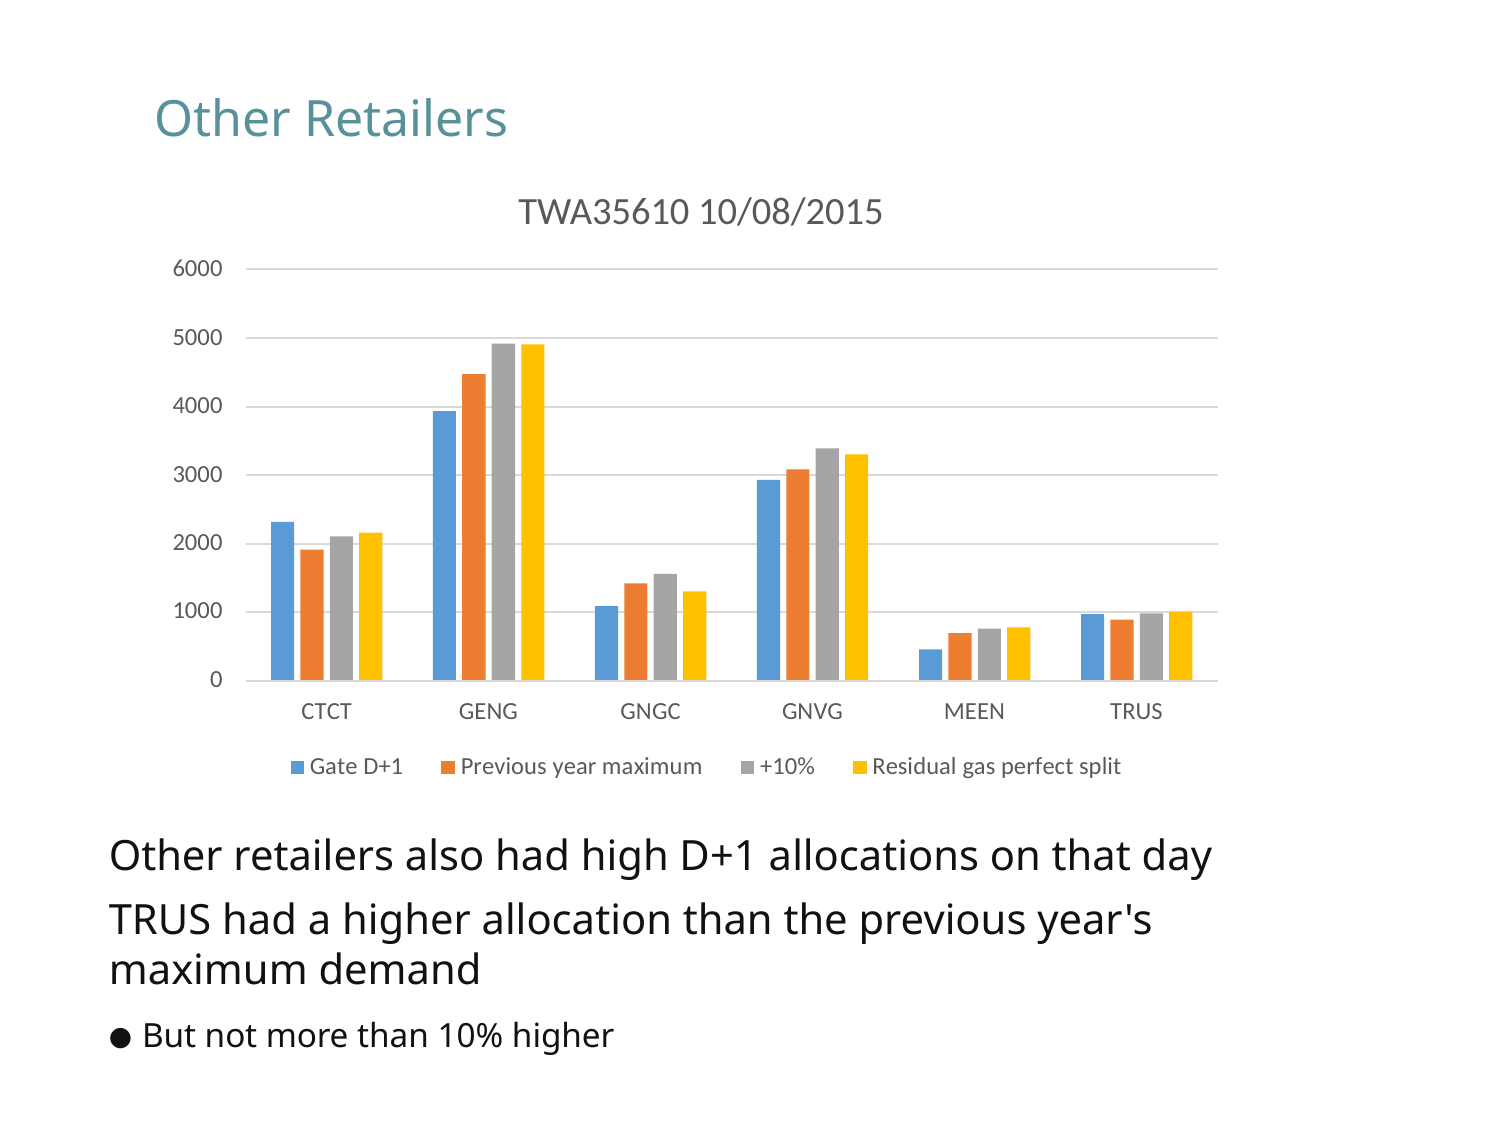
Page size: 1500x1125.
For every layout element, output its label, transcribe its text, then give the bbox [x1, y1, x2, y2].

picture [154, 167, 1248, 808]
title Other Retailers [154, 24, 1295, 147]
list Other retailers also had high D+1 allocations on that day TRUS had a higher allocation than the previous year's maximum demand But not more than 10% higher [108, 828, 1329, 1021]
